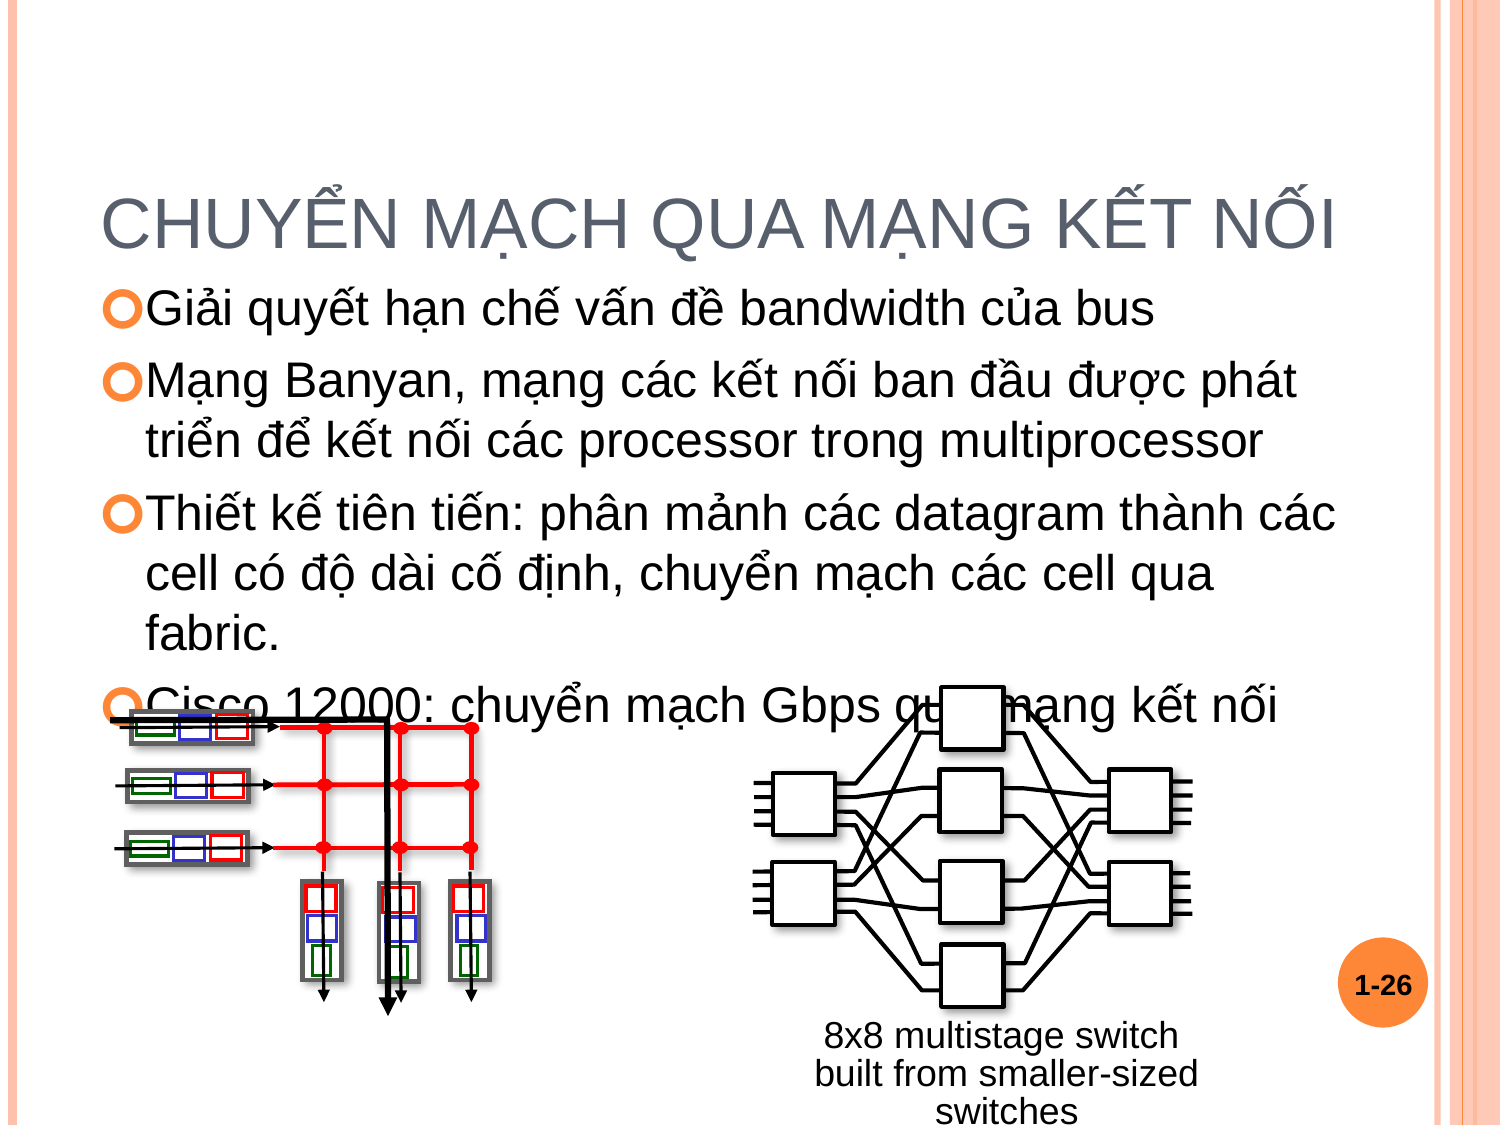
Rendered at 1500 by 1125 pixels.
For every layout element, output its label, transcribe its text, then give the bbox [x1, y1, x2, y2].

slide_number 1-‹#› [1333, 940, 1434, 1026]
list Giải quyết hạn chế vấn đề bandwidth của bus Mạng Banyan, mạng các kết nối ban đầu được phát triển để kết nối các processor trong multiprocessor Thiết kế tiên tiến: phân mảnh các datagram thành các cell có độ dài cố định, chuyển mạch các cell qua fabric. Cisco 12000: chuyển mạch Gbps qua mạng kết nối [85, 267, 1361, 842]
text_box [109, 711, 490, 1017]
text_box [740, 686, 1274, 1104]
title Chuyển mạch qua mạng kết nối [85, 83, 1361, 267]
